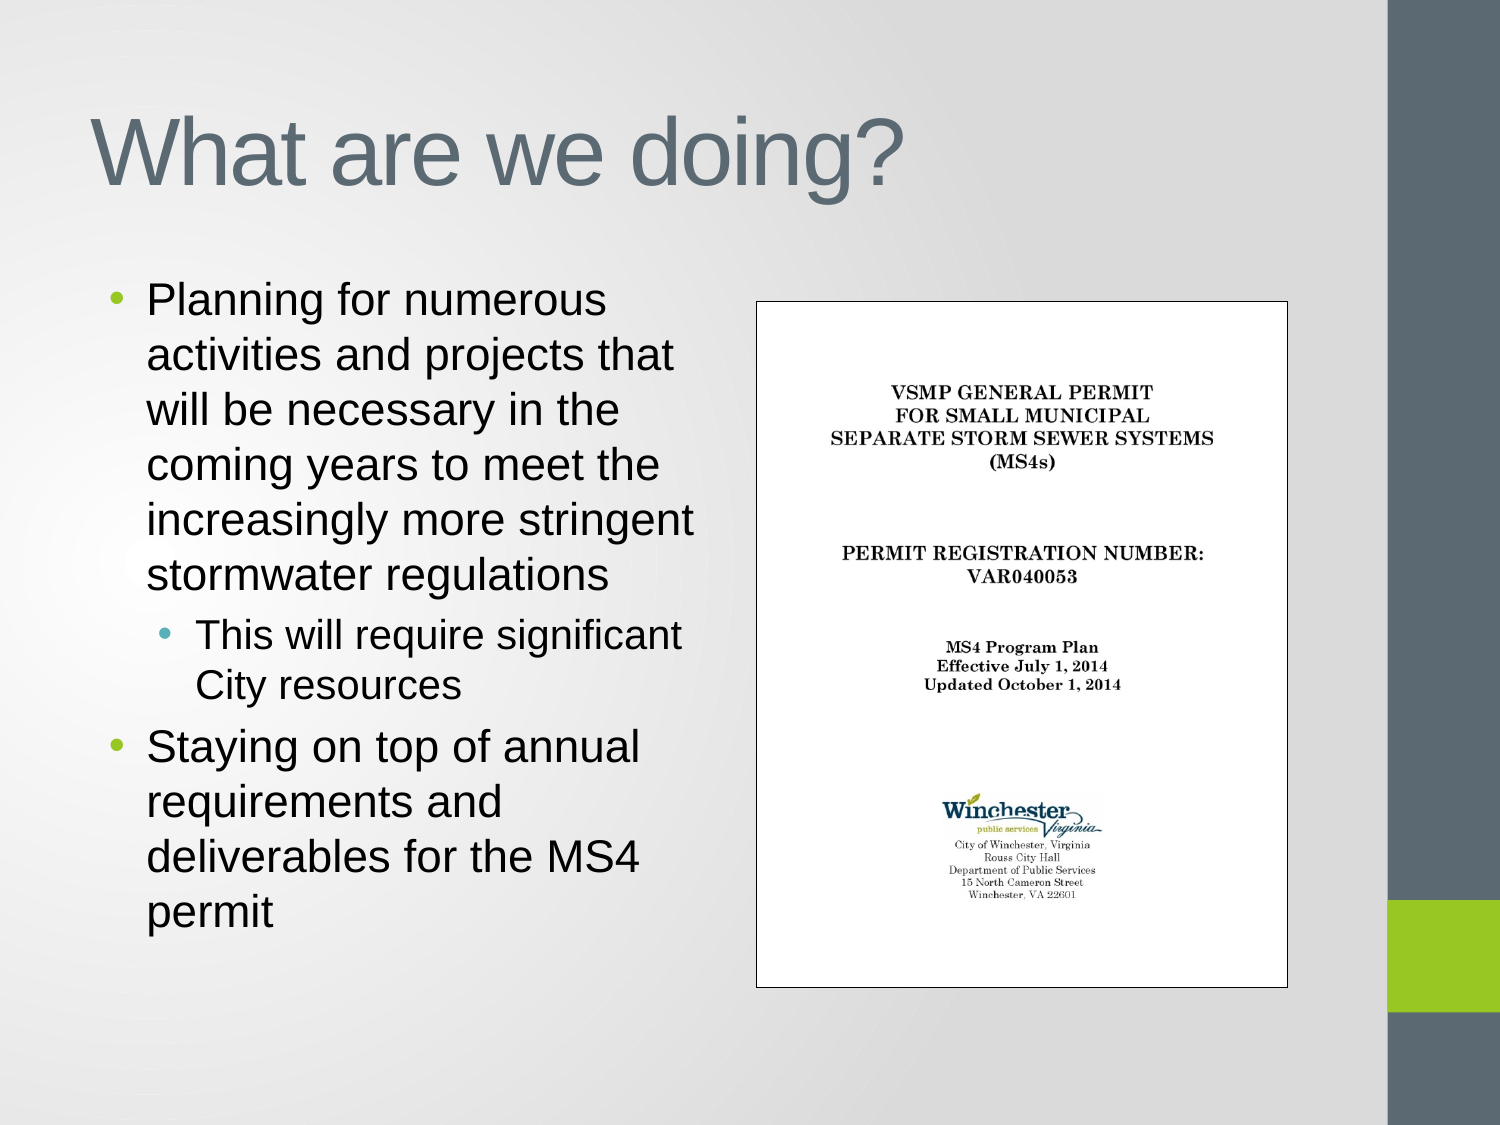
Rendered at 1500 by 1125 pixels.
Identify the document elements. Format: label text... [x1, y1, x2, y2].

picture [756, 300, 1288, 989]
list Planning for numerous activities and projects that will be necessary in the coming years to meet the increasingly more stringent stormwater regulations This will require significant City resources Staying on top of annual requirements and deliverables for the MS4 permit [75, 262, 1325, 1075]
title What are we doing? [75, 45, 1325, 250]
